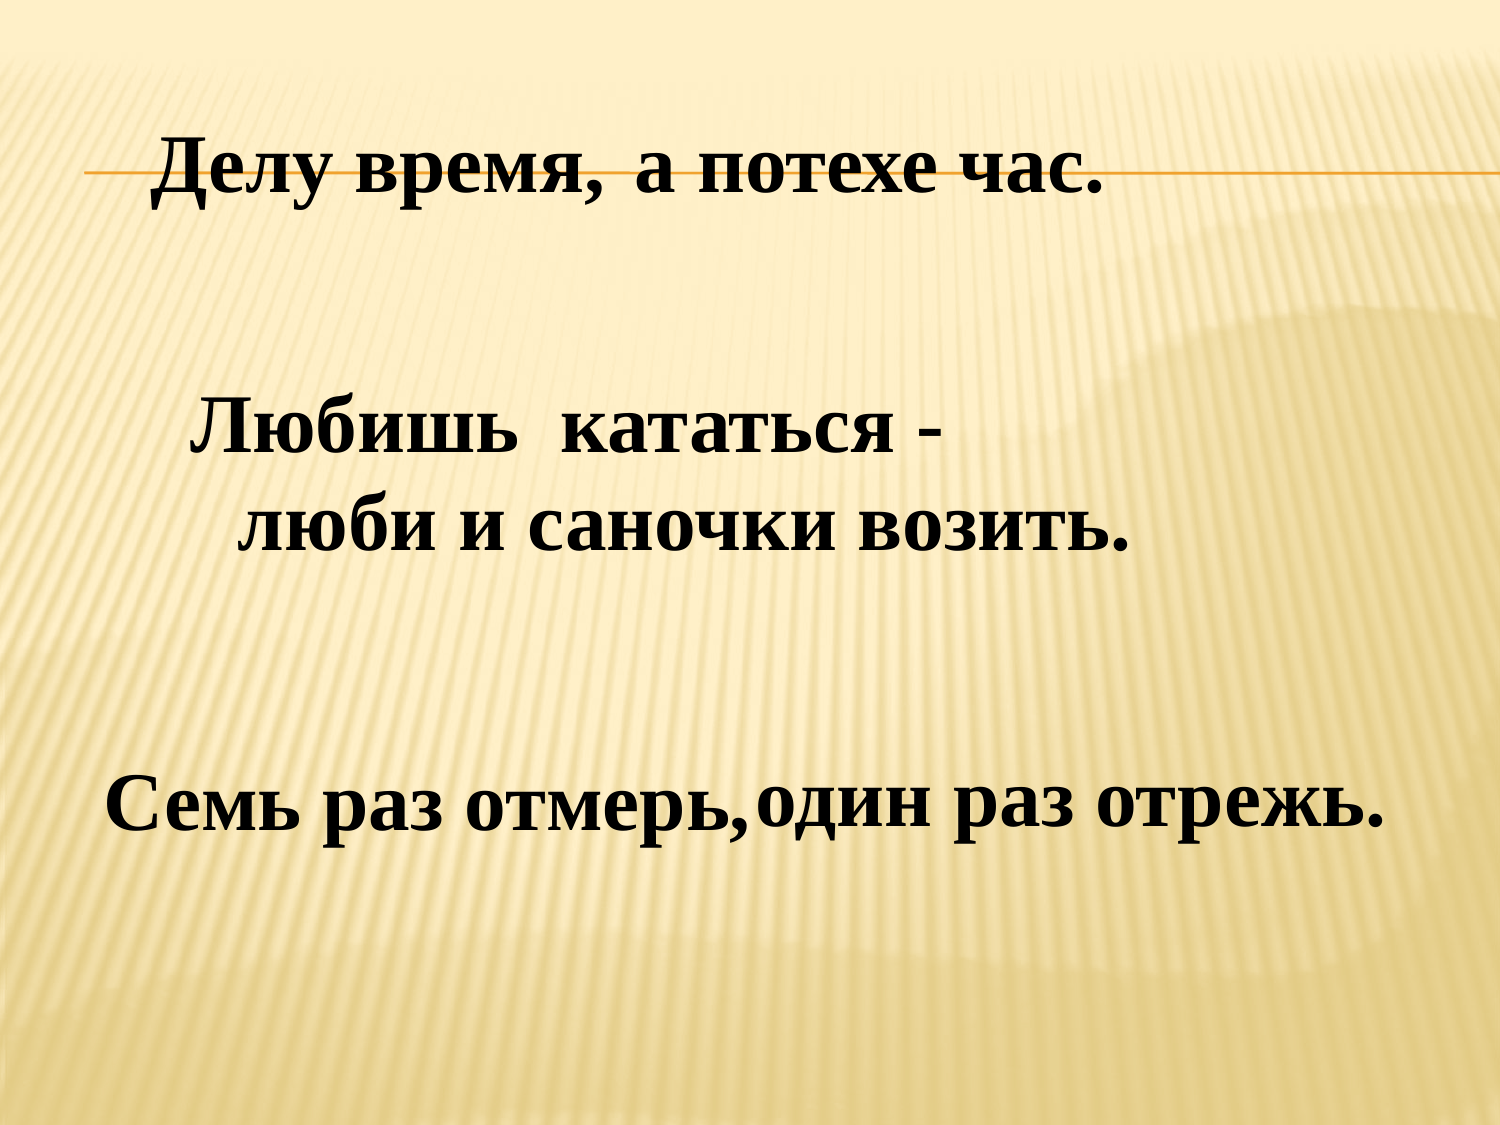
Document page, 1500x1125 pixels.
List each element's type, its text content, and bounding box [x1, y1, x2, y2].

text_box а потехе час. [620, 101, 1459, 217]
text_box один раз отрежь. [740, 736, 1500, 851]
text_box Семь раз отмерь, [88, 739, 878, 855]
text_box люби и саночки возить. [223, 460, 1459, 575]
text_box Любишь кататься - [175, 361, 981, 477]
text_box Делу время, [135, 101, 620, 217]
